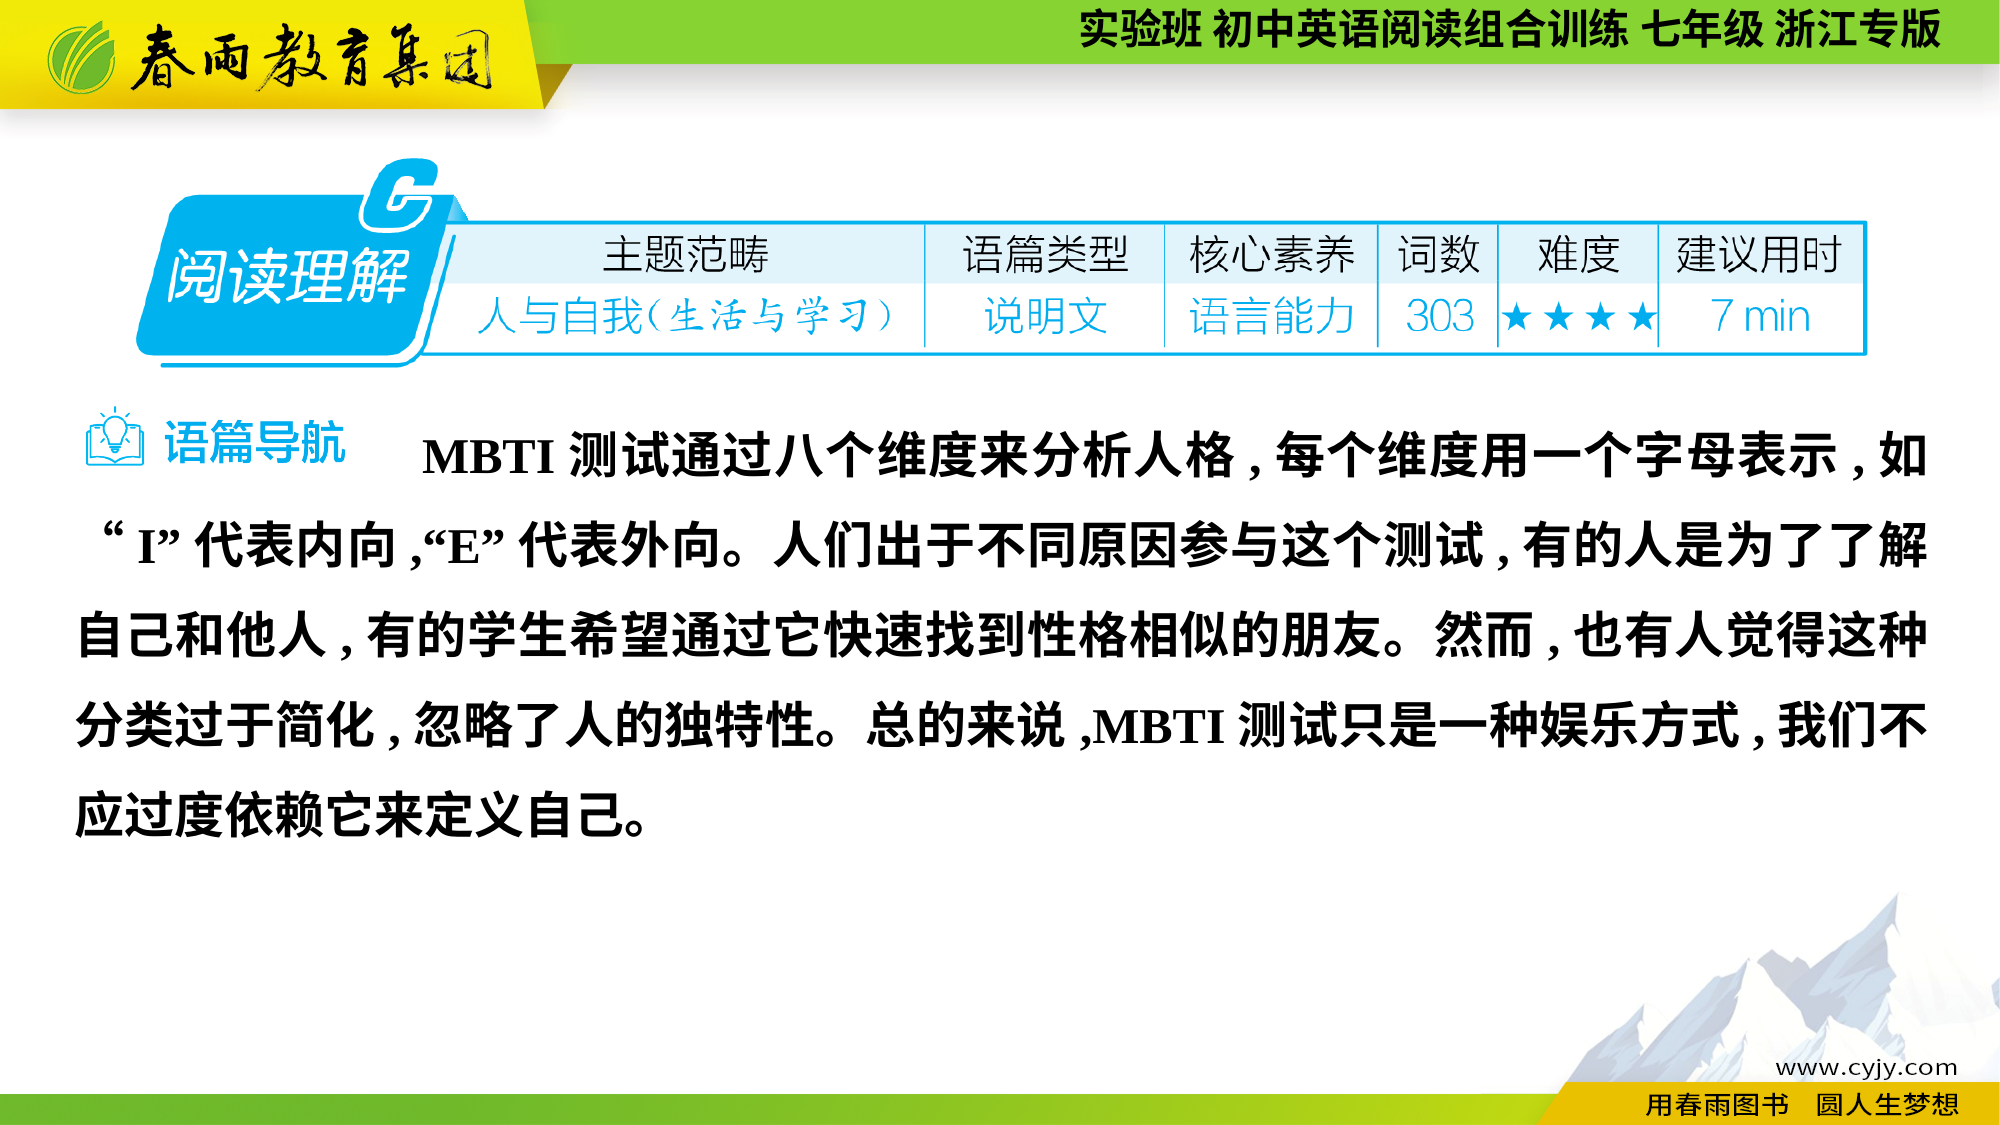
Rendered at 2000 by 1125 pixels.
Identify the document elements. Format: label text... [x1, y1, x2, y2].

list MBTI测试通过八个维度来分析人格,每个维度用一个字母表示,如“I”代表内向,“E”代表外向。人们出于不同原因参与这个测试,有的人是为了了解自己和他人,有的学生希望通过它快速找到性格相似的朋友。然而,也有人觉得这种分类过于简化,忽略了人的独特性。总的来说,MBTI测试只是一种娱乐方式,我们不应过度依赖它来定义自己。 [59, 385, 1944, 856]
picture [0, 0, 2000, 1125]
